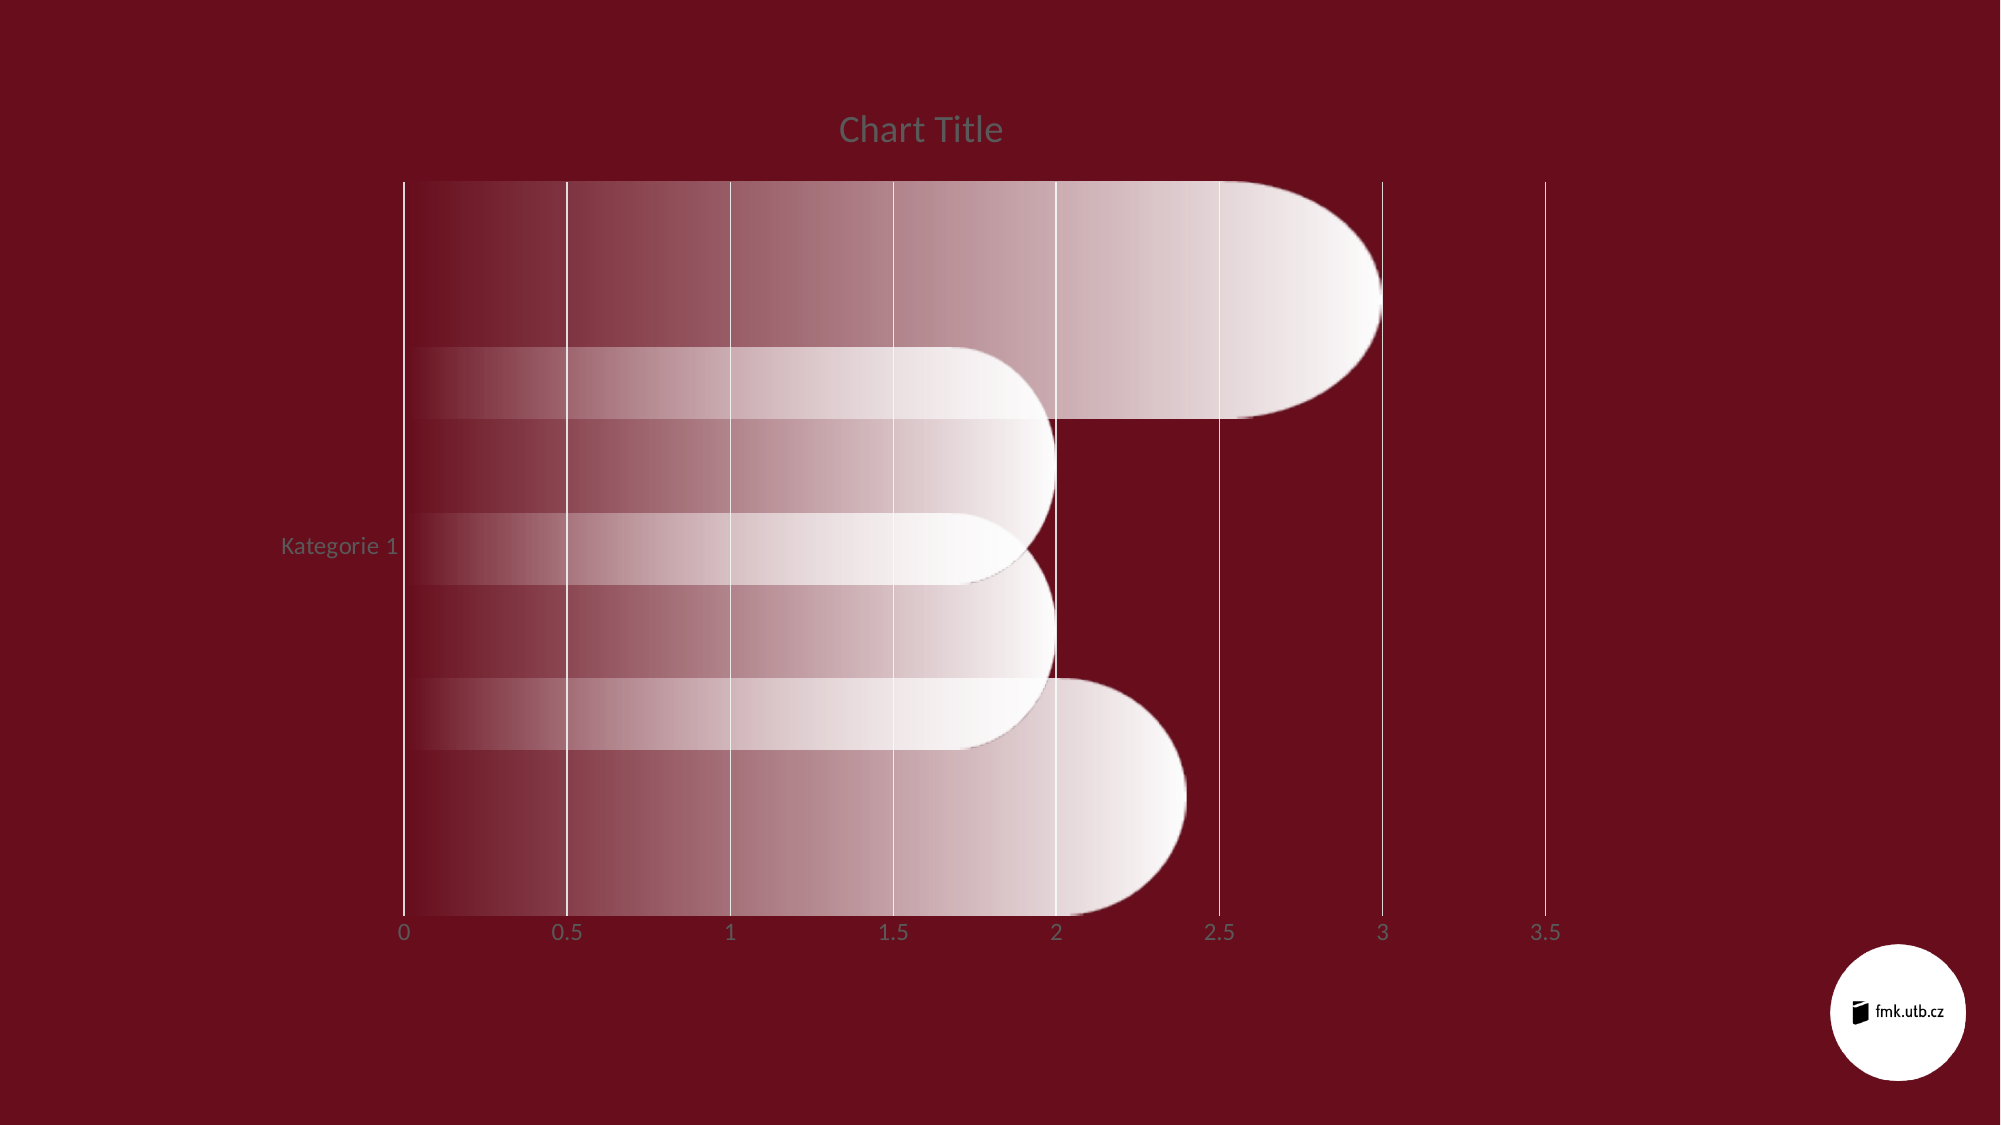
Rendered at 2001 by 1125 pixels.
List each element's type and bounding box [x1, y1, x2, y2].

chart [254, 75, 1588, 965]
picture [1830, 944, 1966, 1081]
